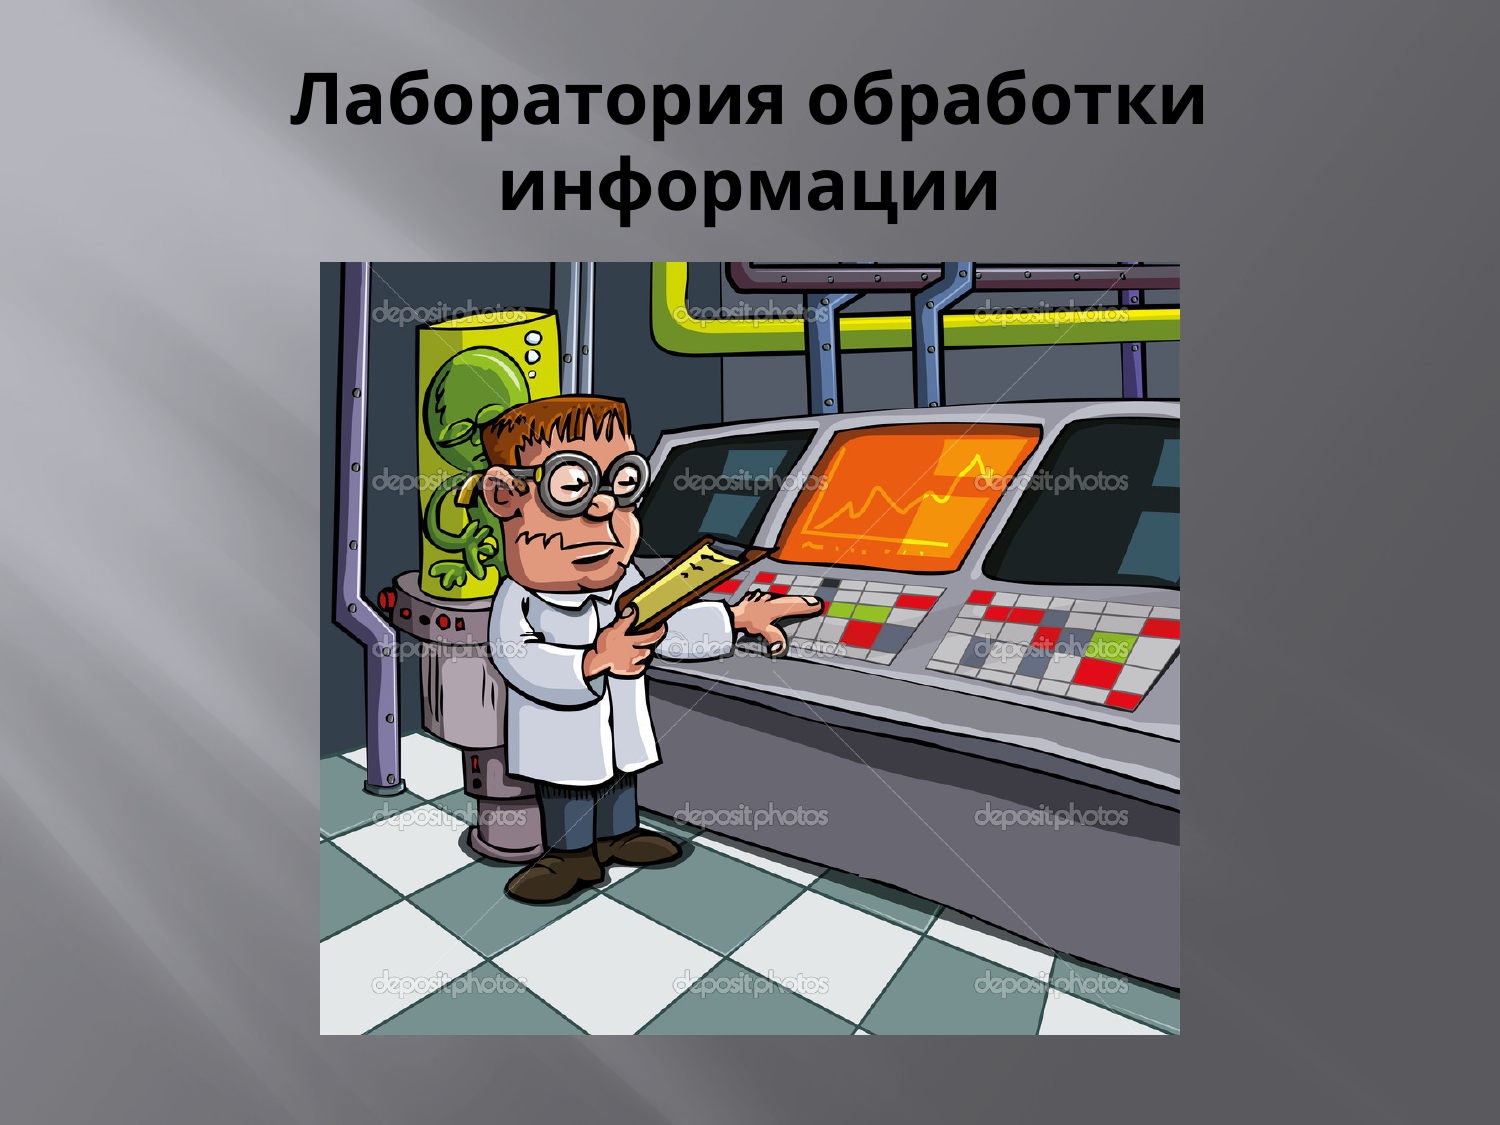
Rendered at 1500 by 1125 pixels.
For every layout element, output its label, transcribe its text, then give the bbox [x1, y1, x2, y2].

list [320, 262, 1180, 1036]
title Лаборатория обработки информации [75, 45, 1425, 233]
